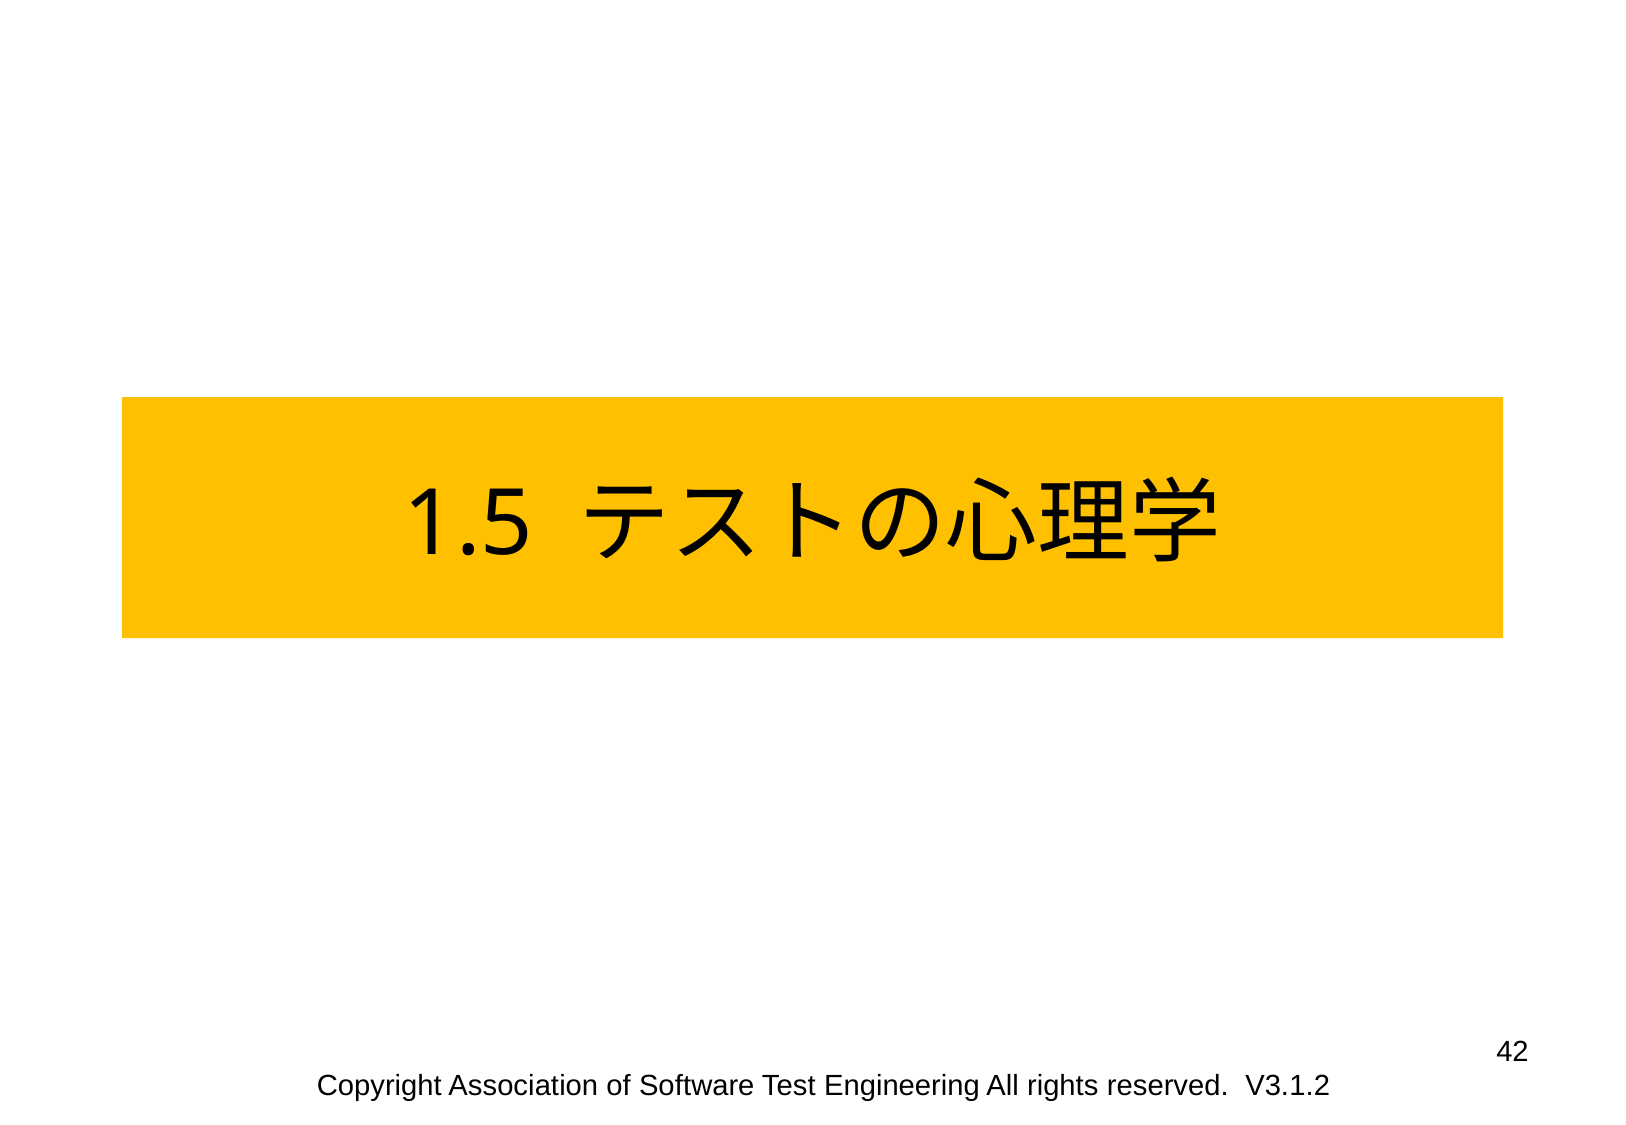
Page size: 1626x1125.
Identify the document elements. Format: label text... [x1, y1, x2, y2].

footer Copyright Association of Software Test Engineering All rights reserved. V3.1.2 [233, 1058, 1164, 1103]
slide_number 42 [1164, 1024, 1544, 1103]
text_box 1.5 テストの心理学 [121, 397, 1504, 639]
